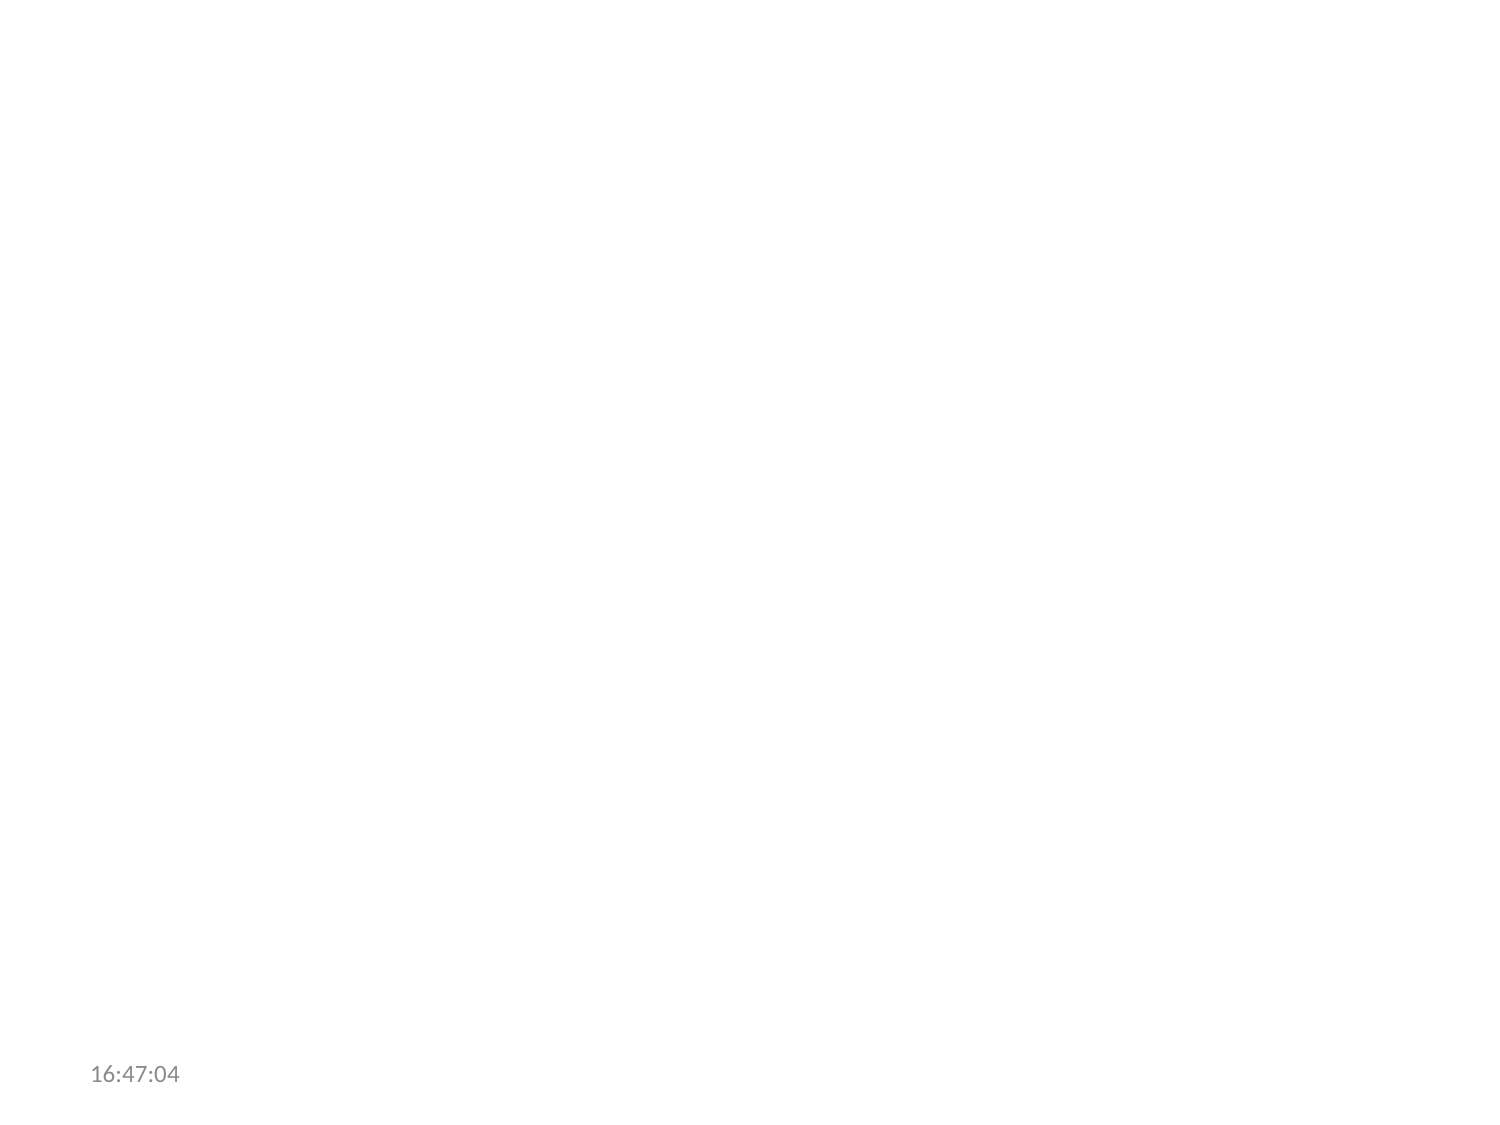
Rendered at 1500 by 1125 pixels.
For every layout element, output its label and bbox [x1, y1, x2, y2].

slide_number [75, 1042, 425, 1103]
